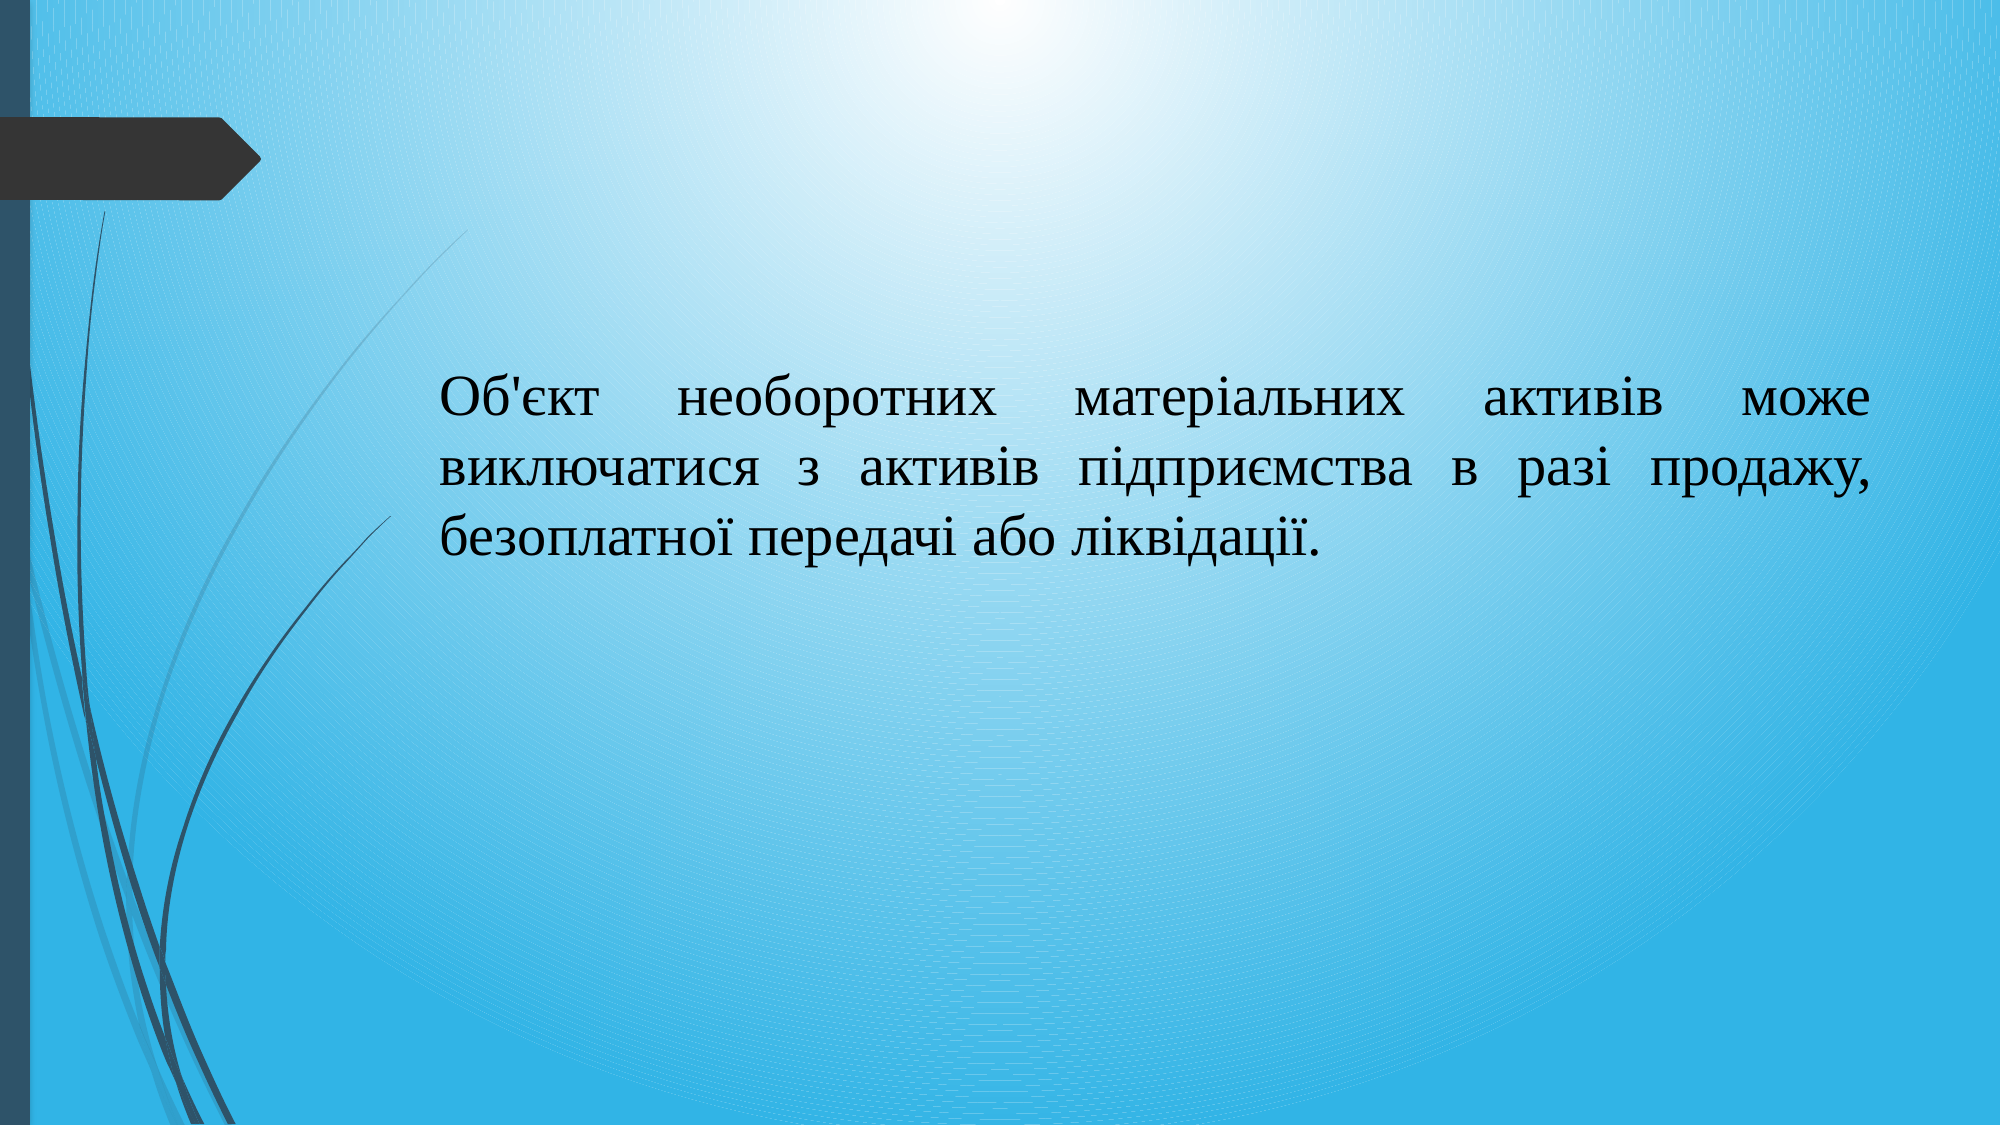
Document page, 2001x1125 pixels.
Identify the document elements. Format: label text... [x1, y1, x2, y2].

list Об'єкт необоротних матеріальних активів може виключатися з активів підприємства в разі продажу, безоплатної передачі або ліквідації. [424, 350, 1888, 970]
